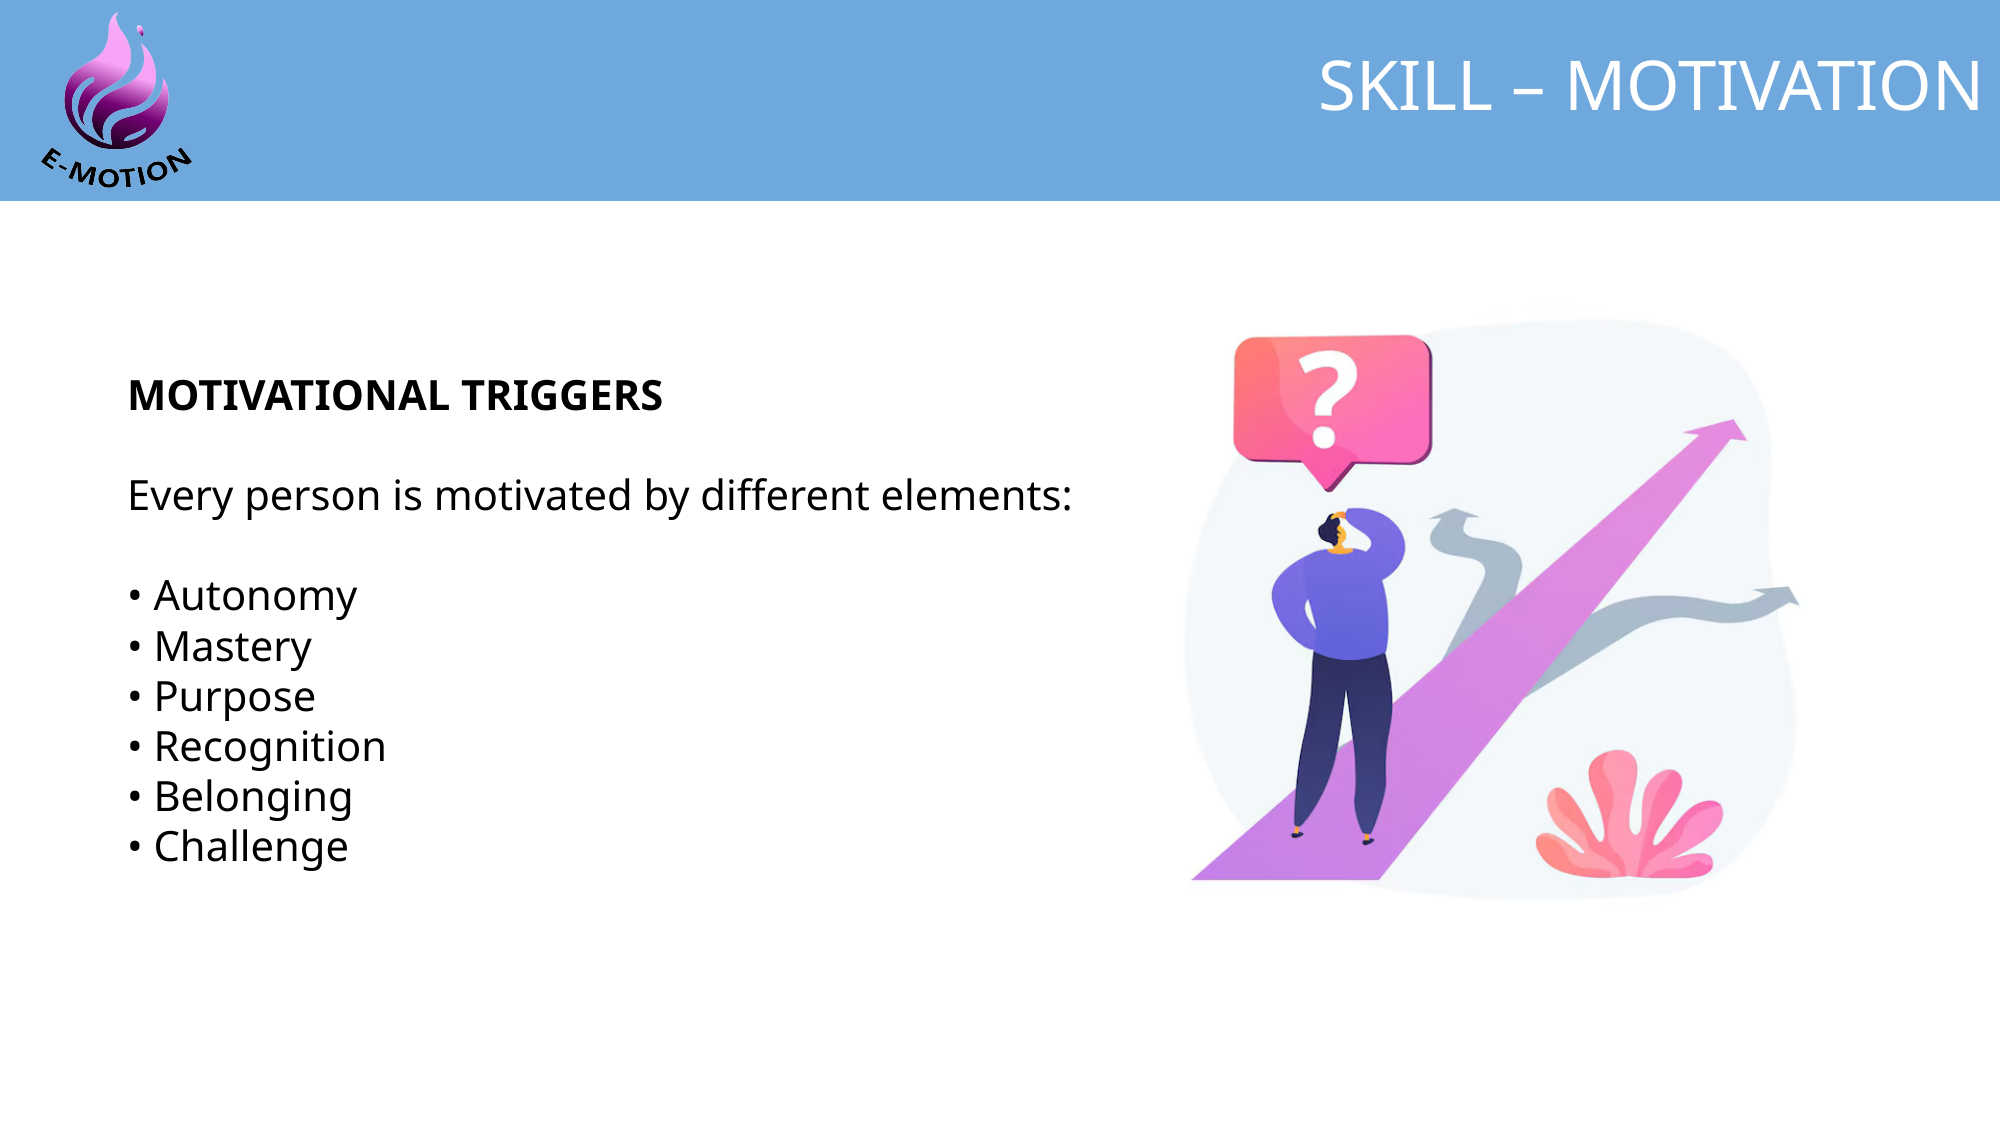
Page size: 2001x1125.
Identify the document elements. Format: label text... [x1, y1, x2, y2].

picture [0, 0, 253, 247]
picture [1106, 226, 1878, 998]
text_box MOTIVATIONAL TRIGGERS Every person is motivated by different elements: • Autonomy • Mastery • Purpose • Recognition • Belonging • Challenge [112, 361, 1101, 922]
text_box SKILL – MOTIVATION [618, 34, 2000, 309]
